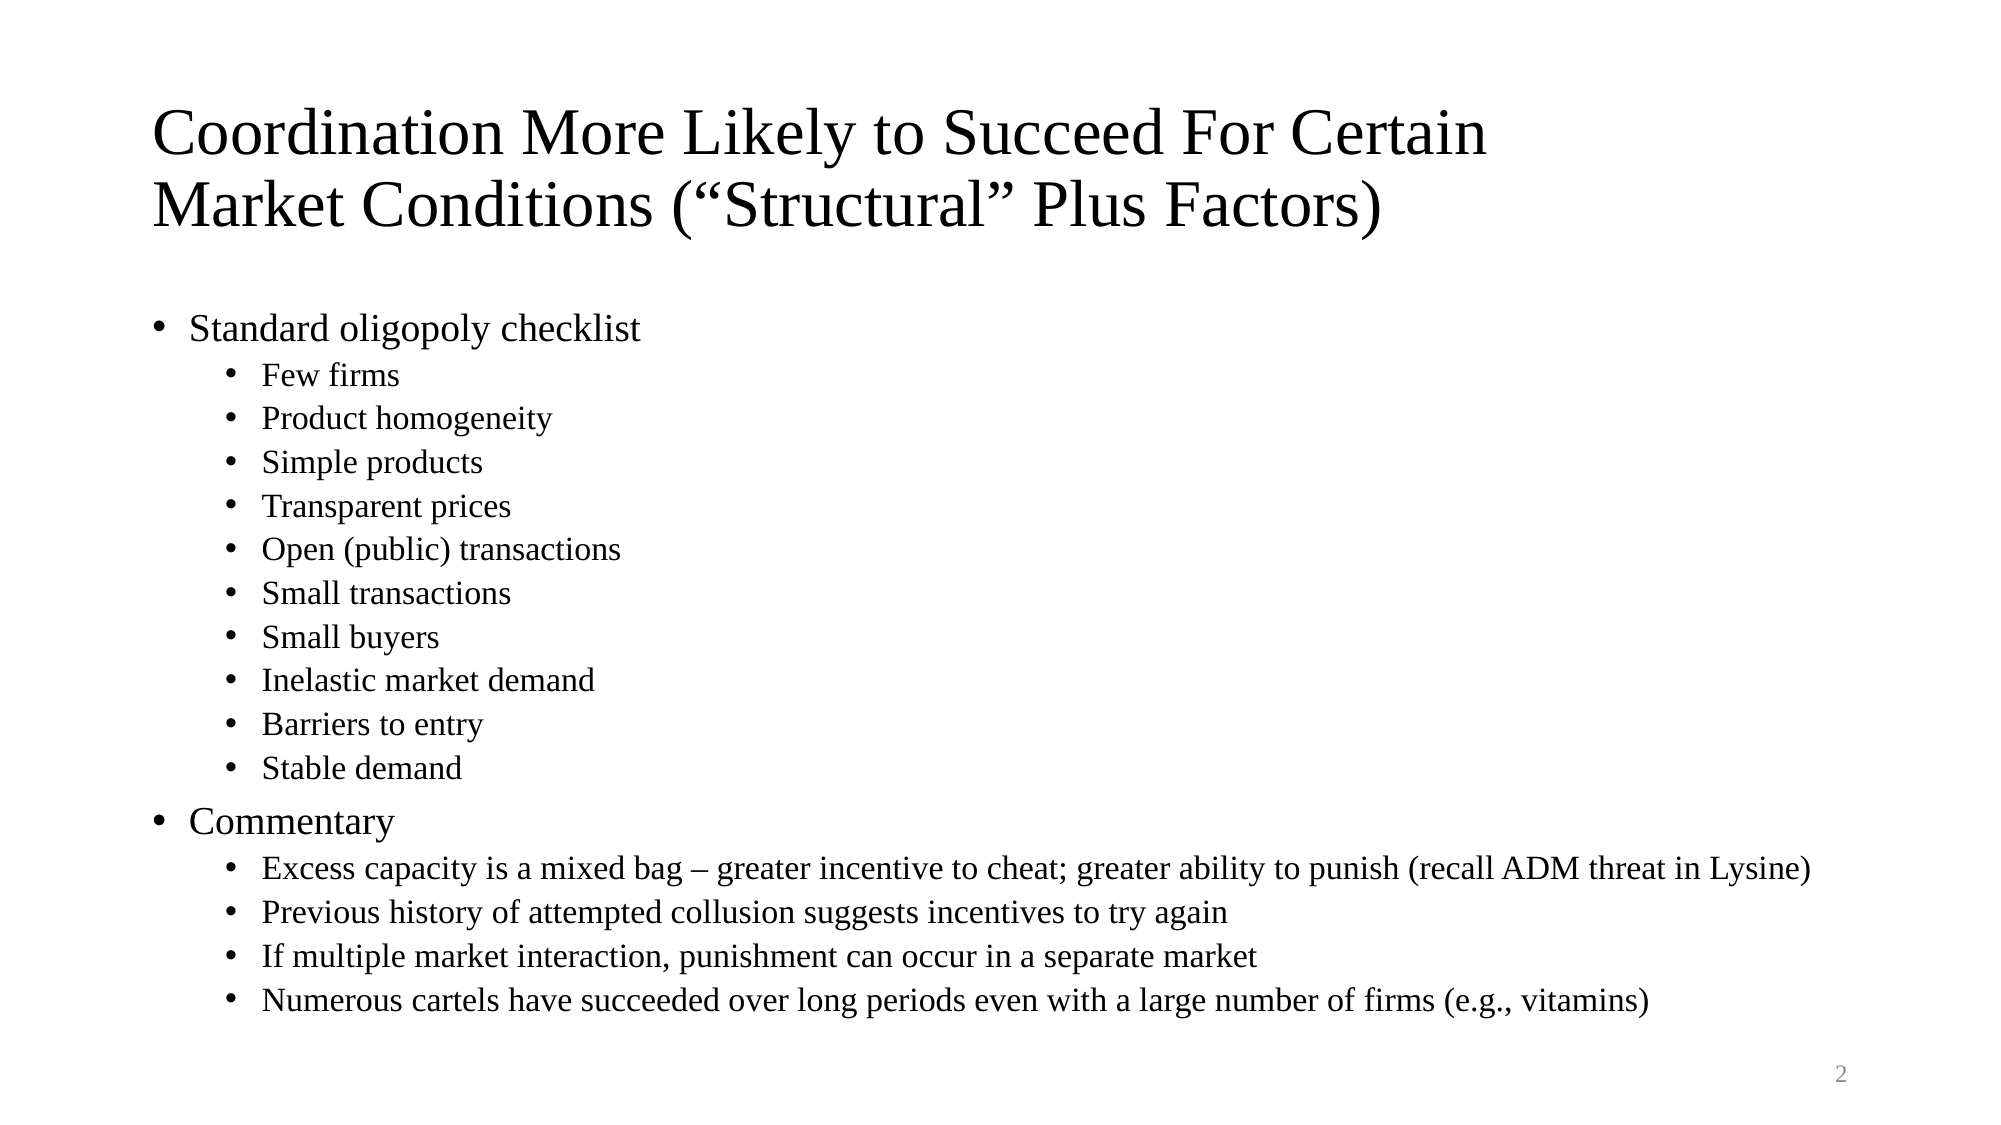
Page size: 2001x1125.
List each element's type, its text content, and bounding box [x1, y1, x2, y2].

title Coordination More Likely to Succeed For Certain Market Conditions (“Structural” Plus Factors) [137, 59, 1863, 278]
slide_number 2 [1412, 1042, 1863, 1103]
list Standard oligopoly checklist Few firms Product homogeneity Simple products Transparent prices Open (public) transactions Small transactions Small buyers Inelastic market demand Barriers to entry Stable demand Commentary Excess capacity is a mixed bag – greater incentive to cheat; greater ability to punish (recall ADM threat in Lysine) Previous history of attempted collusion suggests incentives to try again If multiple market interaction, punishment can occur in a separate market Numerous cartels have succeeded over long periods even with a large number of firms (e.g., vitamins) [137, 299, 1863, 1066]
